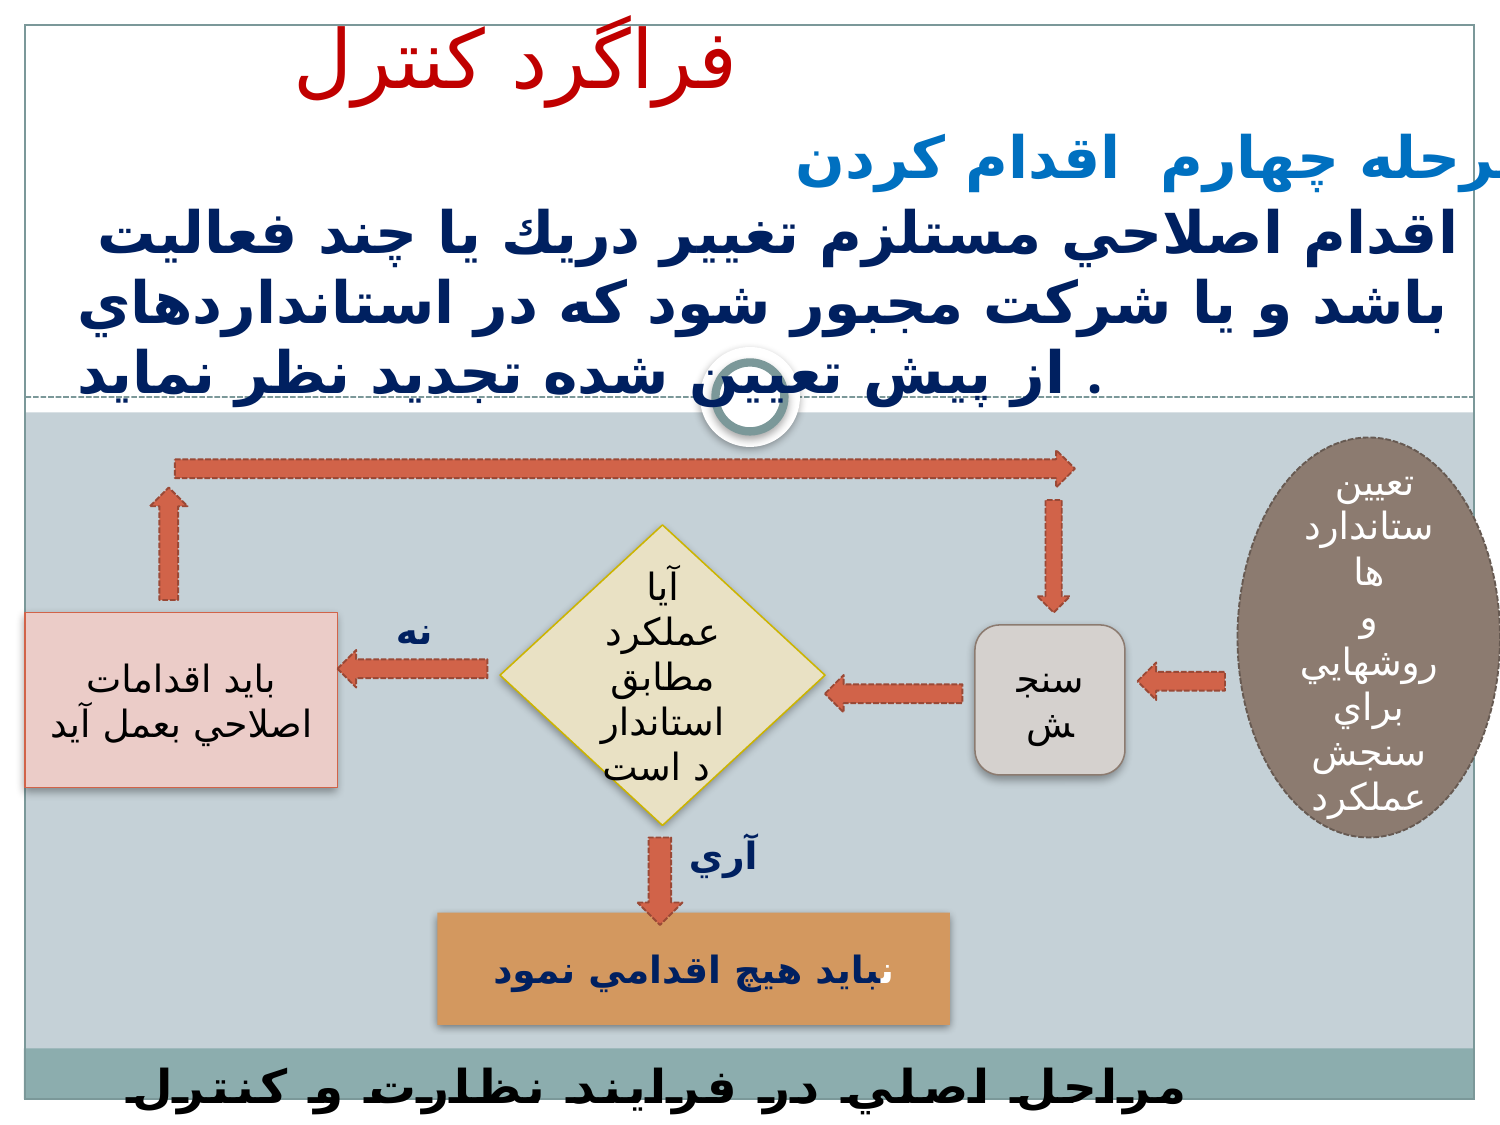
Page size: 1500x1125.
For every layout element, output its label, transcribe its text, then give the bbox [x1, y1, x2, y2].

text_box آري [668, 824, 786, 885]
title فراگرد كنترل [0, 0, 1500, 113]
text_box نه [368, 599, 461, 660]
text_box اقدام اصلاحي مستلزم تغيير دريك يا چند فعاليت باشد و يا شركت مجبور شود كه در استانداردهاي از پيش تعيين شده تجديد نظر نمايد . [62, 187, 1475, 483]
subtitle مراحل اصلي در فرايند نظارت و كنترل [0, 1050, 1500, 1125]
text_box نبايد هيچ اقدامي نمود [437, 912, 950, 1025]
text_box [636, 836, 684, 926]
text_box تعيين ستاندارد ها و روشهايي براي سنجش عملكرد [1236, 483, 1500, 839]
text_box [336, 649, 489, 689]
text_box [1136, 661, 1226, 701]
text_box بايد اقدامات اصلاحي بعمل آيد [24, 612, 338, 788]
text_box [824, 674, 964, 713]
text_box آيا عملكرد مطابق استاندارد است [499, 524, 826, 826]
text_box [149, 486, 189, 601]
text_box سنجش [974, 624, 1126, 776]
text_box مرحله چهارم اقدام کردن : [761, 112, 1500, 198]
text_box [1037, 499, 1070, 613]
